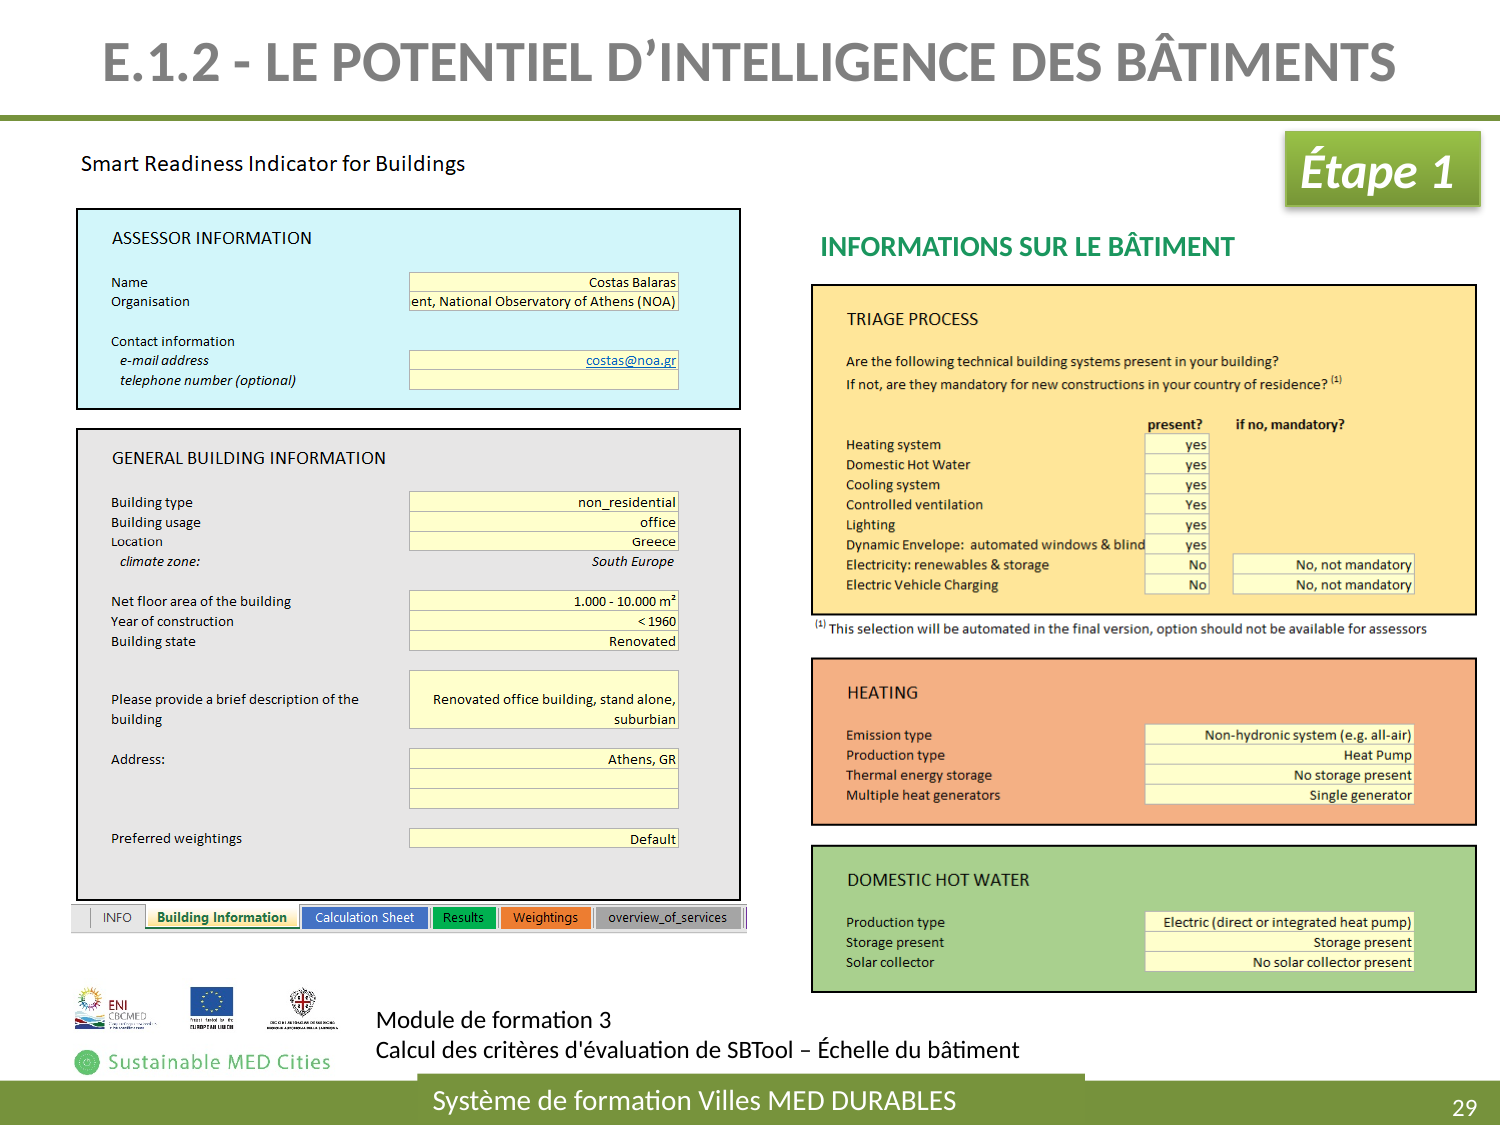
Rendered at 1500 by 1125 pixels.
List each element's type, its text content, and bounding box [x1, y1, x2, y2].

text_box Module de formation 3 Calcul des critères d'évaluation de SBTool – Échelle du bâtiment [360, 996, 1143, 1072]
picture [71, 145, 748, 935]
picture [804, 279, 1481, 1000]
text_box Étape 1 [1285, 131, 1481, 207]
slide_number 29 [1142, 1076, 1493, 1125]
text_box INFORMATIONS SUR LE BÂTIMENT [805, 219, 1263, 270]
picture [62, 978, 356, 1080]
text_box Système de formation Villes MED DURABLES [417, 1073, 1085, 1124]
title E.1.2 - LE POTENTIEL D’INTELLIGENCE DES BÂTIMENTS [0, 0, 1500, 117]
